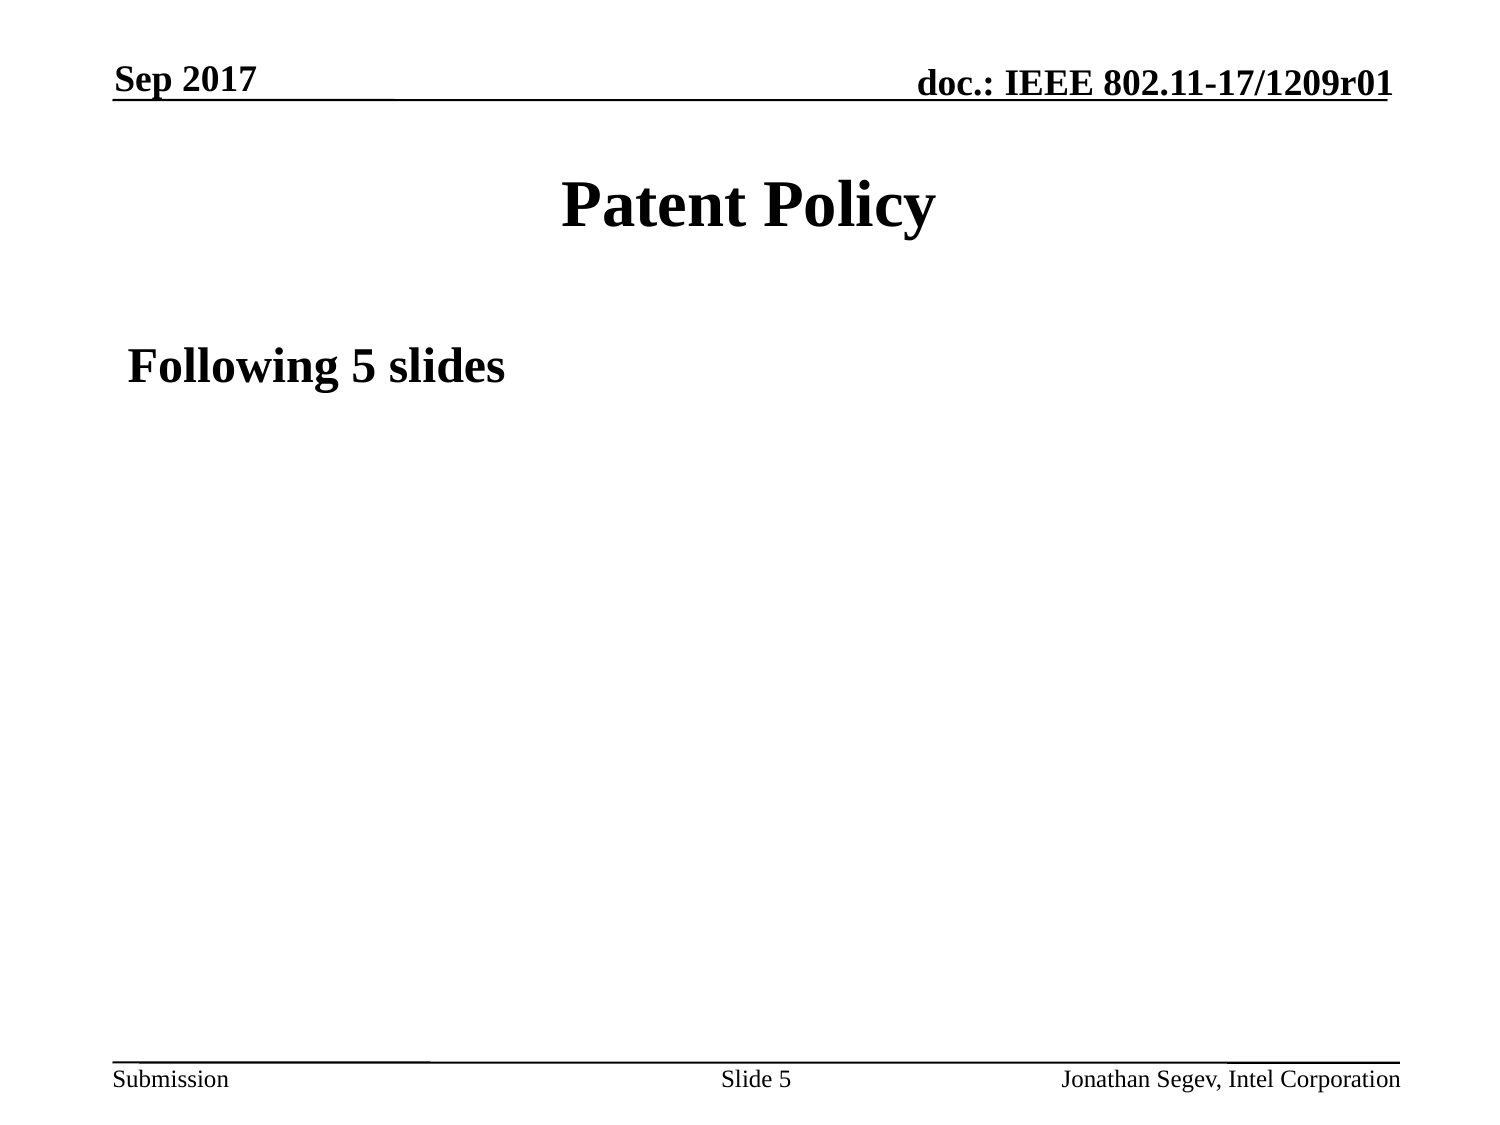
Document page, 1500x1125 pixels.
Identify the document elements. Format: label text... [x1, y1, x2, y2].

list Following 5 slides [112, 324, 1388, 1000]
title Patent Policy [112, 112, 1388, 288]
slide_number Slide 5 [712, 1061, 800, 1123]
footer Jonathan Segev, Intel Corporation [878, 1061, 1402, 1093]
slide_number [114, 54, 423, 100]
